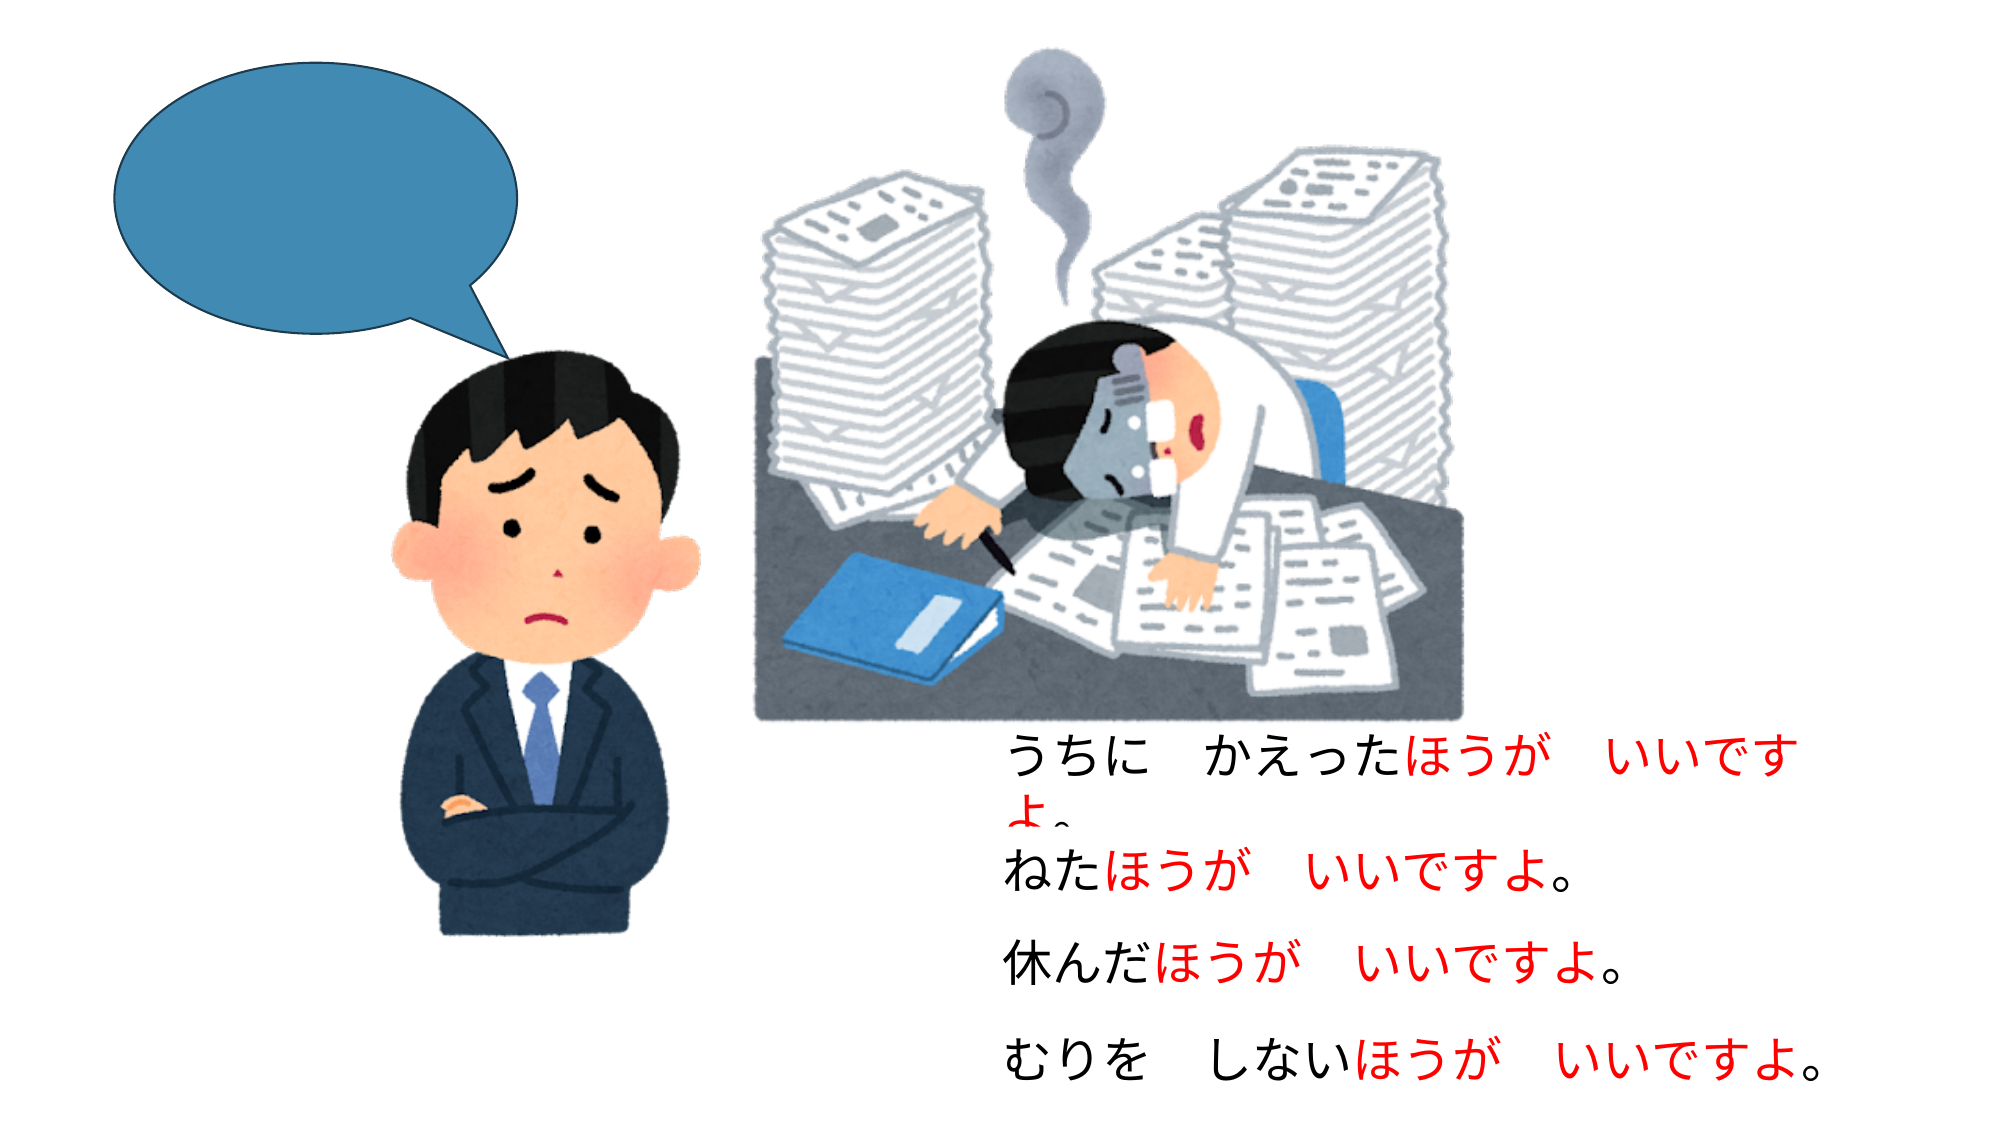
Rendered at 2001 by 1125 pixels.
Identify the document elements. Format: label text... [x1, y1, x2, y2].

text_box うちに かえったほうが いいですよ。 [987, 740, 1842, 826]
text_box ねたほうが いいですよ。 [987, 826, 1842, 913]
text_box 休んだほうが いいですよ。 [987, 917, 1842, 1005]
text_box [113, 61, 519, 334]
picture [293, 42, 1483, 959]
text_box むりを しないほうが いいですよ。 [987, 1014, 1842, 1102]
